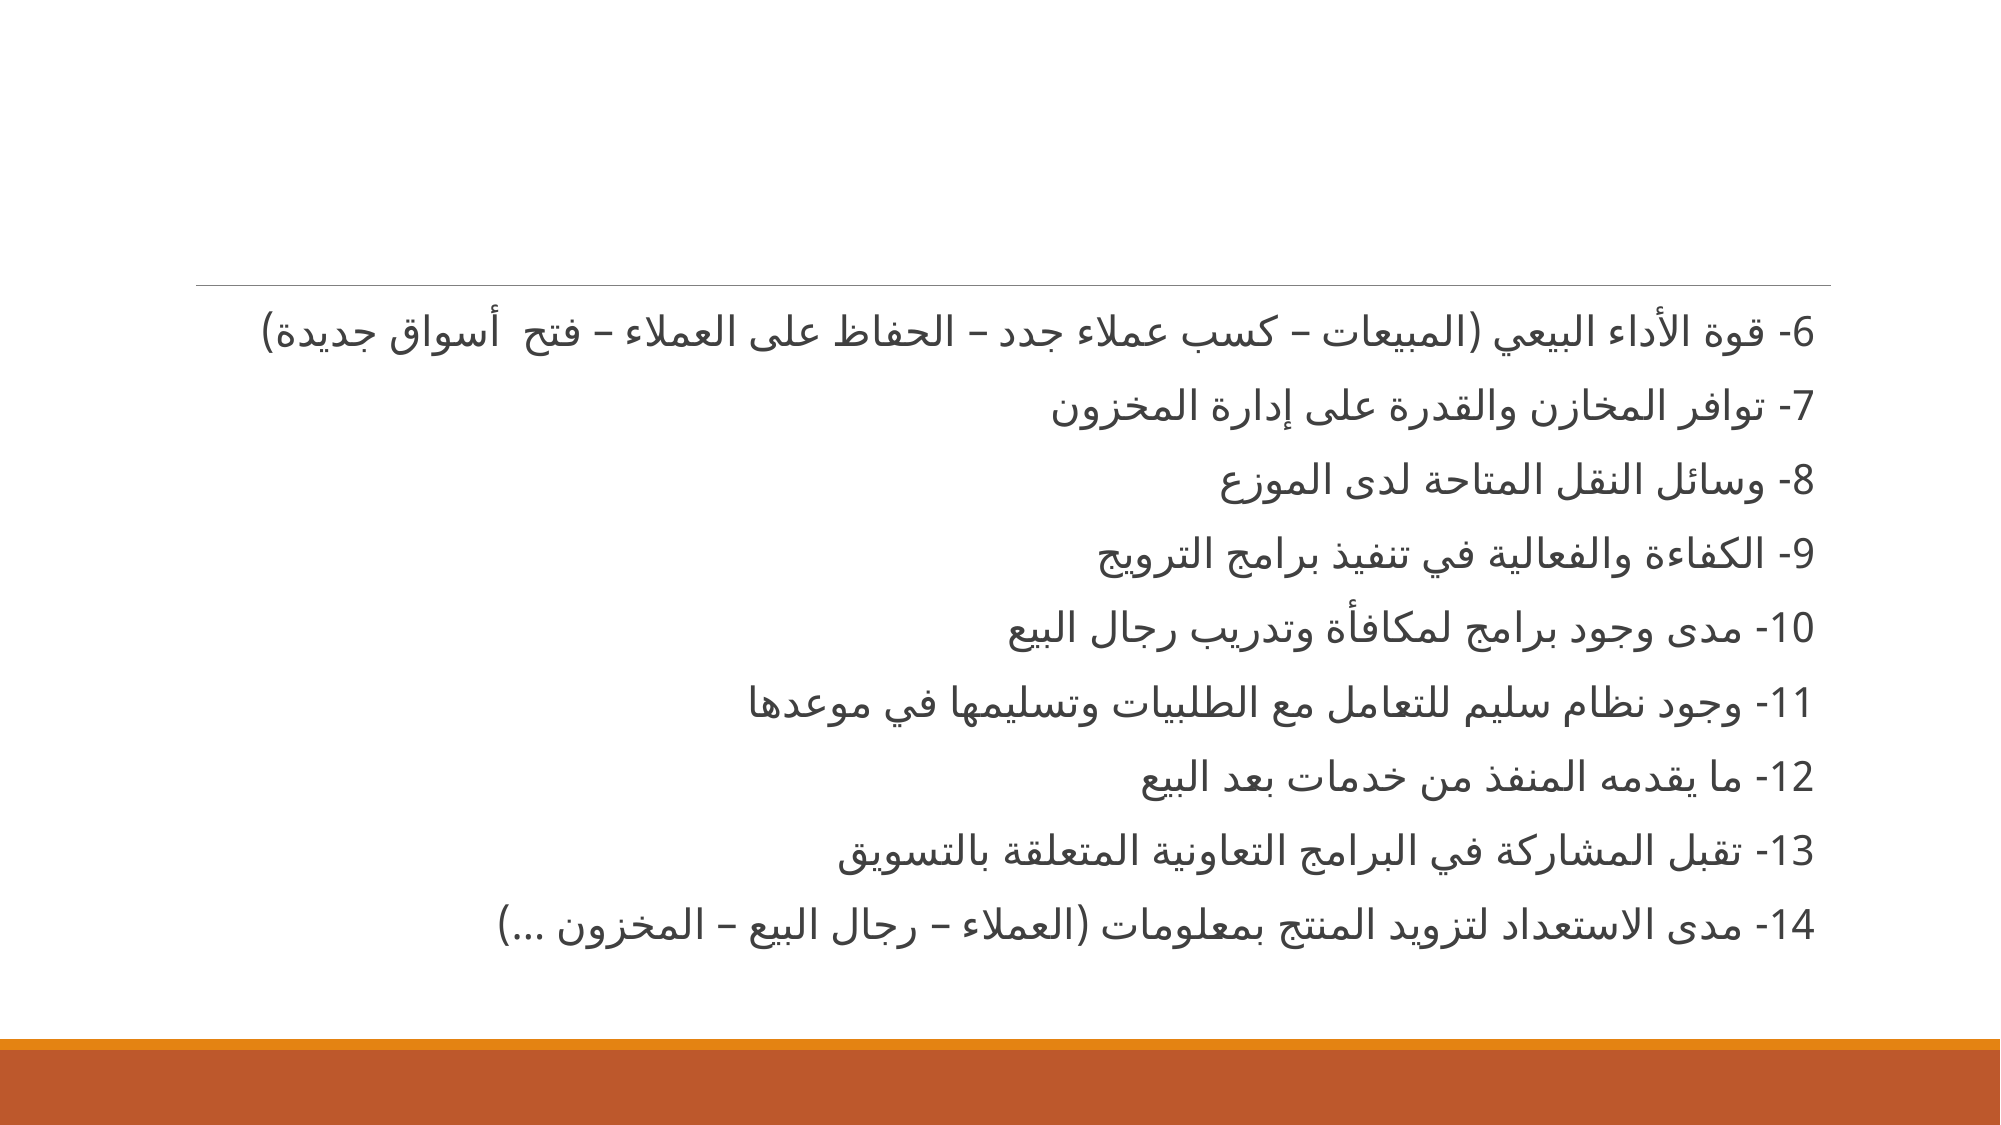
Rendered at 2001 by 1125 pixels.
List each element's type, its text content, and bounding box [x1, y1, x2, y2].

list 6- قوة الأداء البيعي (المبيعات – كسب عملاء جدد – الحفاظ على العملاء – فتح أسواق جديدة) 7- توافر المخازن والقدرة على إدارة المخزون 8- وسائل النقل المتاحة لدى الموزع 9- الكفاءة والفعالية في تنفيذ برامج الترويج 10- مدى وجود برامج لمكافأة وتدريب رجال البيع 11- وجود نظام سليم للتعامل مع الطلبيات وتسليمها في موعدها 12- ما يقدمه المنفذ من خدمات بعد البيع 13- تقبل المشاركة في البرامج التعاونية المتعلقة بالتسويق 14- مدى الاستعداد لتزويد المنتج بمعلومات (العملاء – رجال البيع – المخزون ...) [180, 302, 1830, 963]
